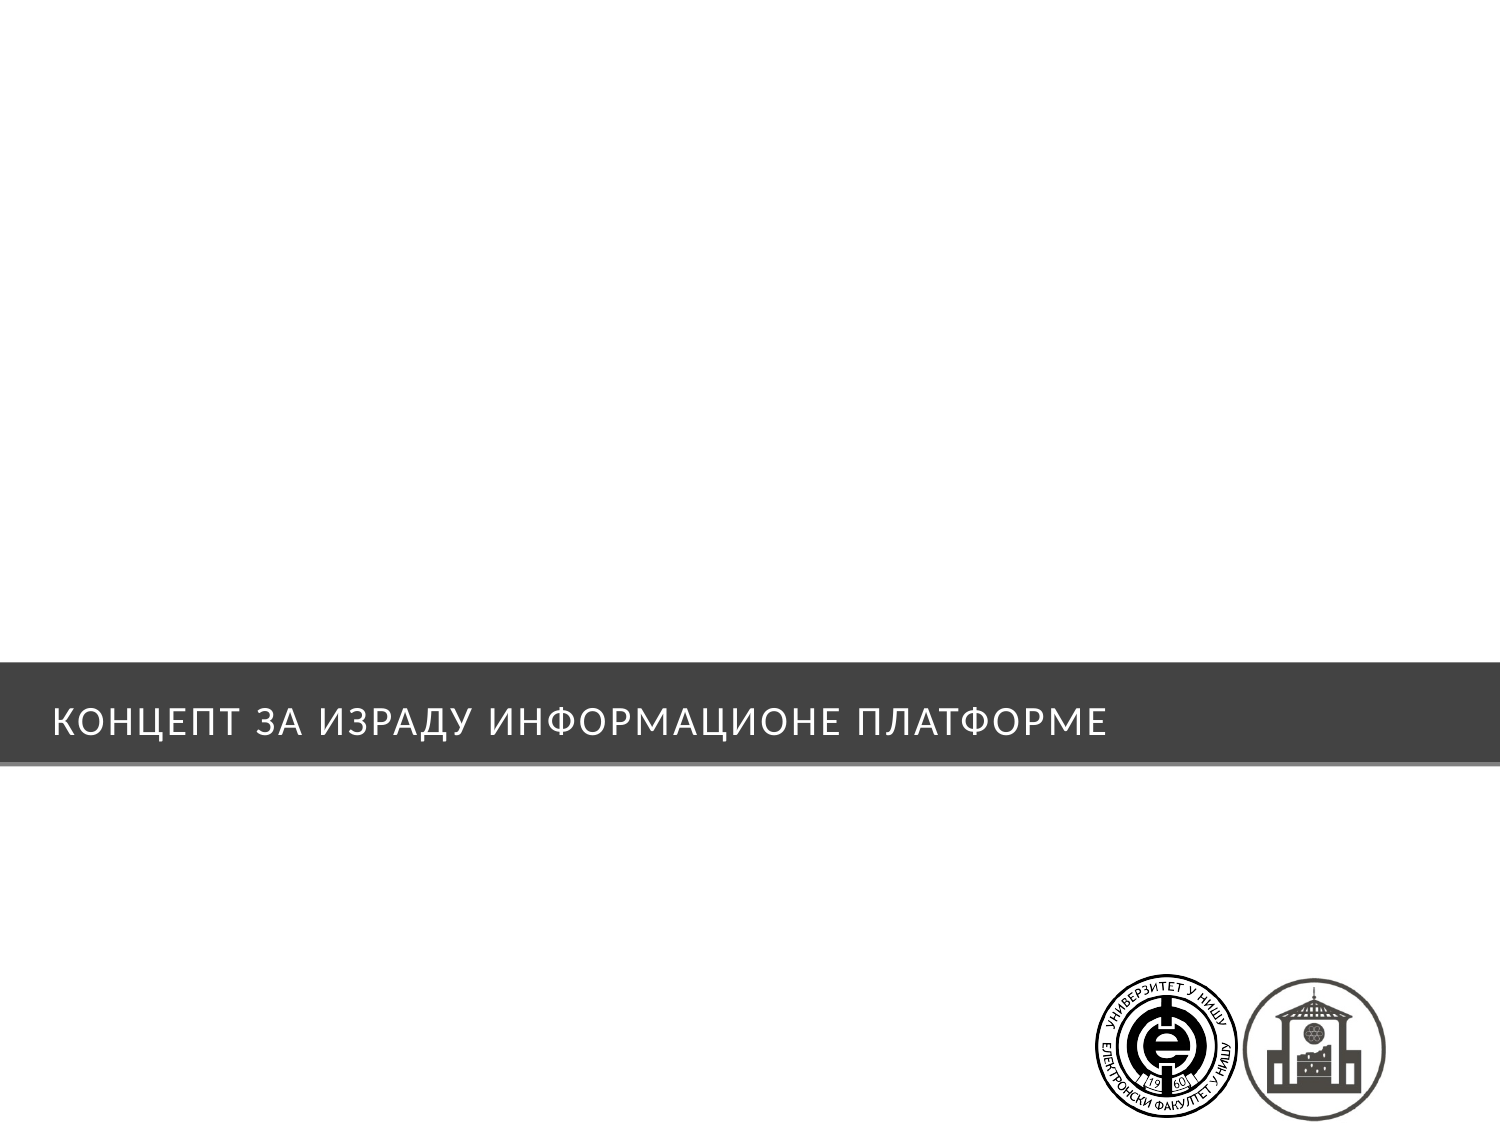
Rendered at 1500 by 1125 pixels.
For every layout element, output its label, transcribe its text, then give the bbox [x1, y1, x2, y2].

picture [1239, 968, 1388, 1123]
title КОНЦЕПТ ЗА ИЗРАДУ ИНФОРМАЦИОНЕ ПЛАТФОРМЕ [37, 675, 1225, 763]
picture [1094, 974, 1238, 1118]
